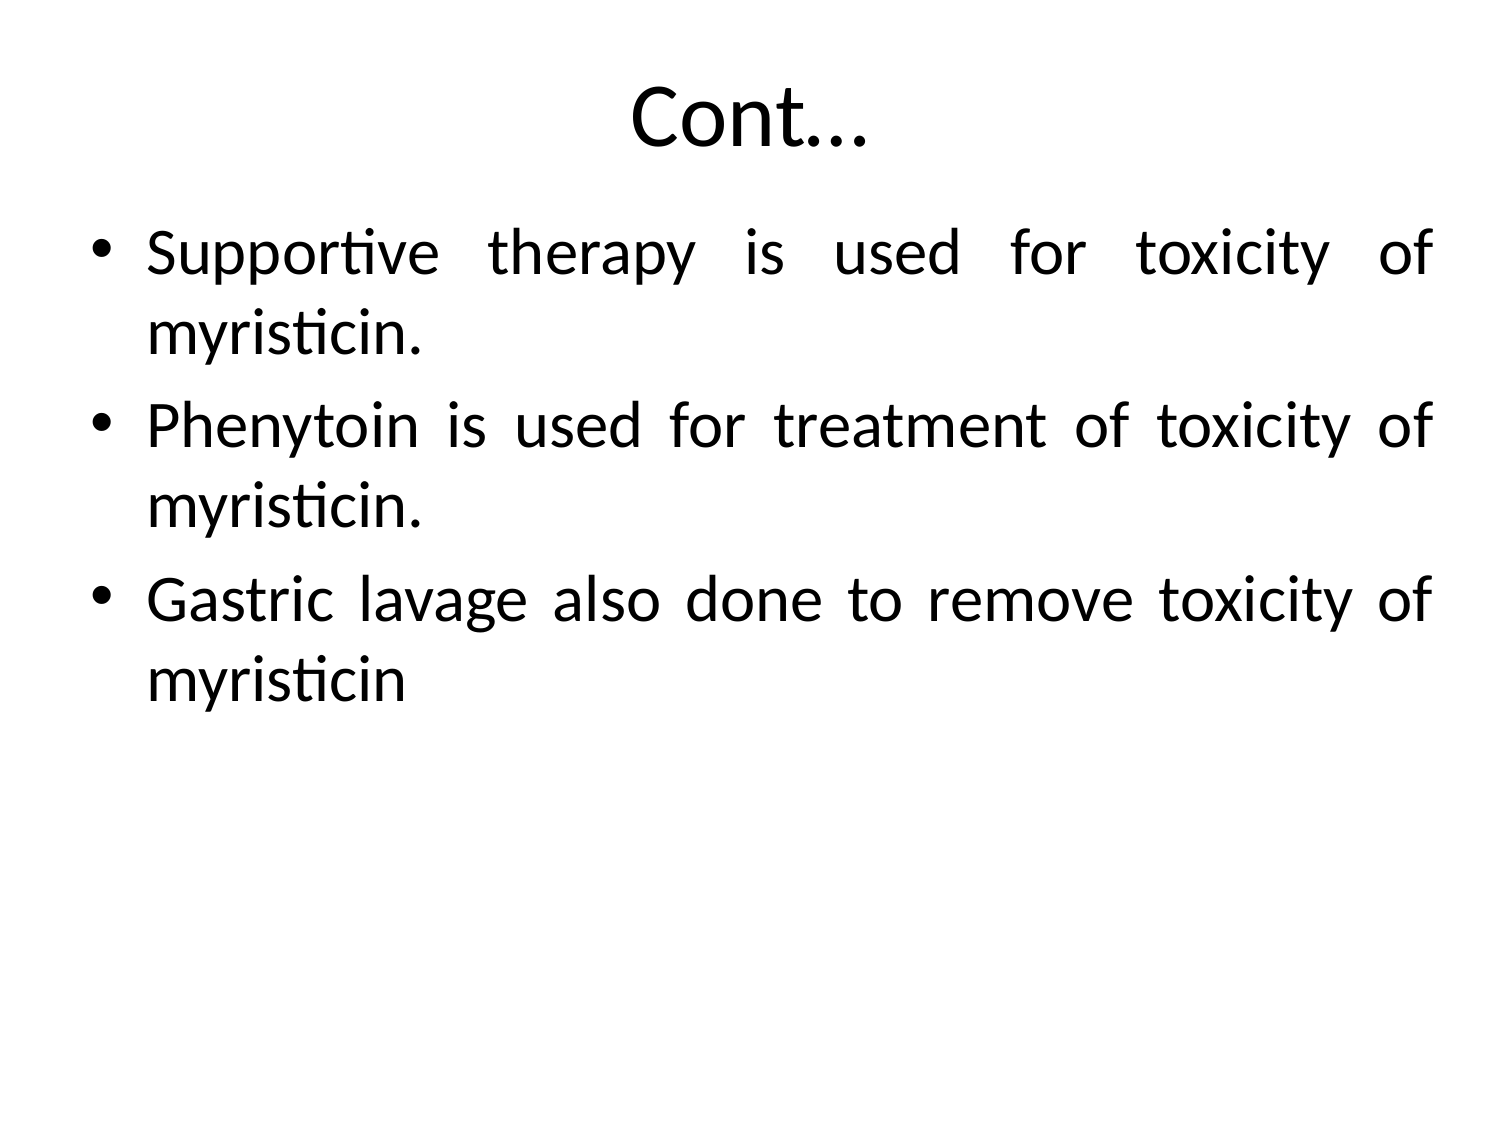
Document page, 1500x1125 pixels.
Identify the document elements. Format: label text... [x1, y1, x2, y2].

list Supportive therapy is used for toxicity of myristicin. Phenytoin is used for treatment of toxicity of myristicin. Gastric lavage also done to remove toxicity of myristicin [75, 200, 1450, 1075]
title Cont… [75, 45, 1425, 175]
